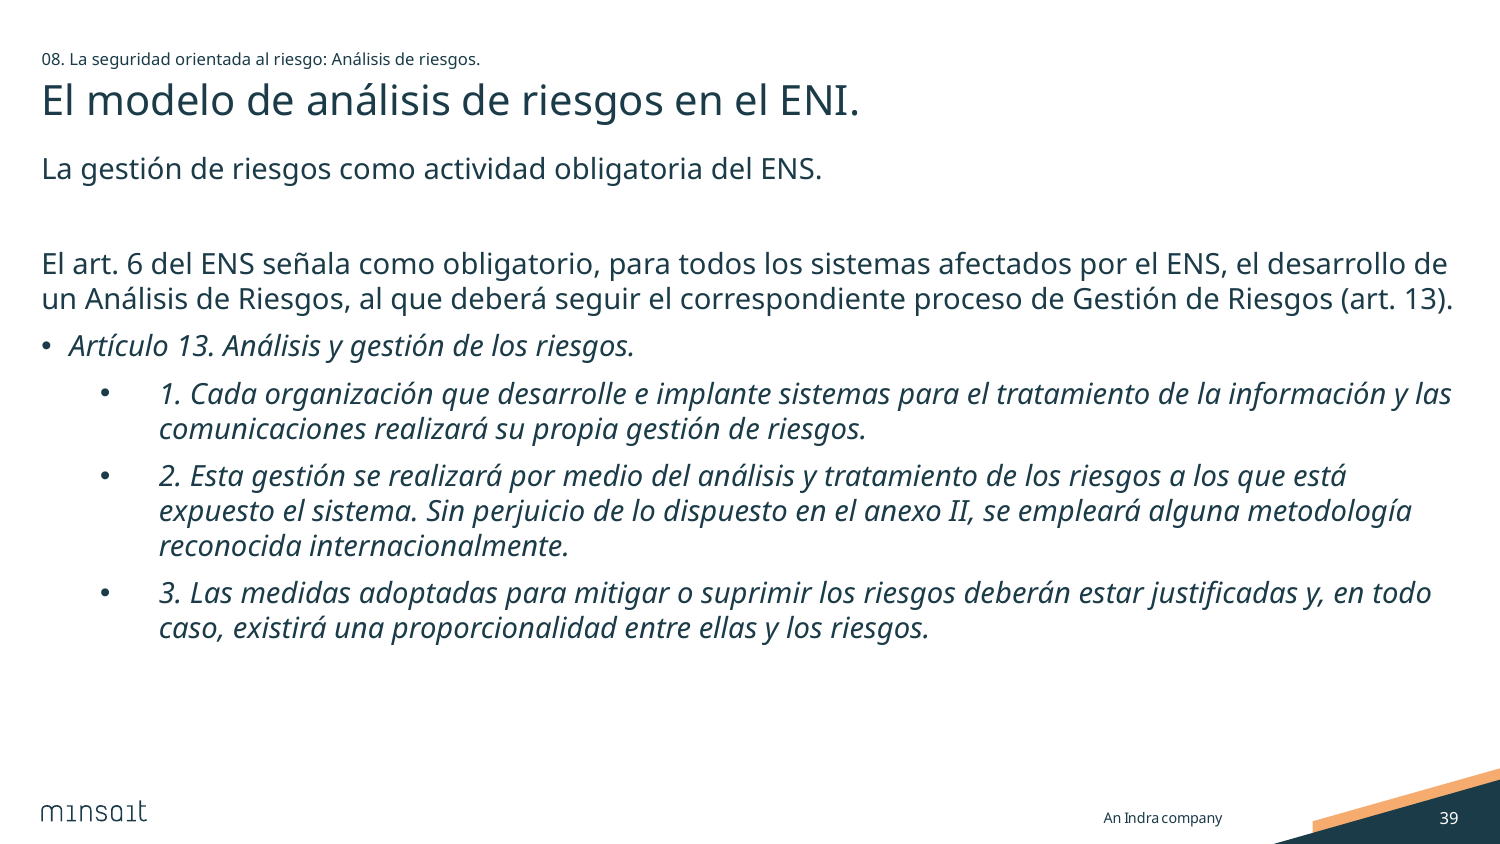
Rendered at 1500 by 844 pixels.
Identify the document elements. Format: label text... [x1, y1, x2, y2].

list 08. La seguridad orientada al riesgo: Análisis de riesgos. [41, 43, 1459, 75]
title El modelo de análisis de riesgos en el ENI. [41, 79, 1459, 150]
text_box La gestión de riesgos como actividad obligatoria del ENS. El art. 6 del ENS señala como obligatorio, para todos los sistemas afectados por el ENS, el desarrollo de un Análisis de Riesgos, al que deberá seguir el correspondiente proceso de Gestión de Riesgos (art. 13). Artículo 13. Análisis y gestión de los riesgos. 1. Cada organización que desarrolle e implante sistemas para el tratamiento de la información y las comunicaciones realizará su propia gestión de riesgos. 2. Esta gestión se realizará por medio del análisis y tratamiento de los riesgos a los que está expuesto el sistema. Sin perjuicio de lo dispuesto en el anexo II, se empleará alguna metodología reconocida internacionalmente. 3. Las medidas adoptadas para mitigar o suprimir los riesgos deberán estar justificadas y, en todo caso, existirá una proporcionalidad entre ellas y los riesgos. [41, 150, 1459, 436]
